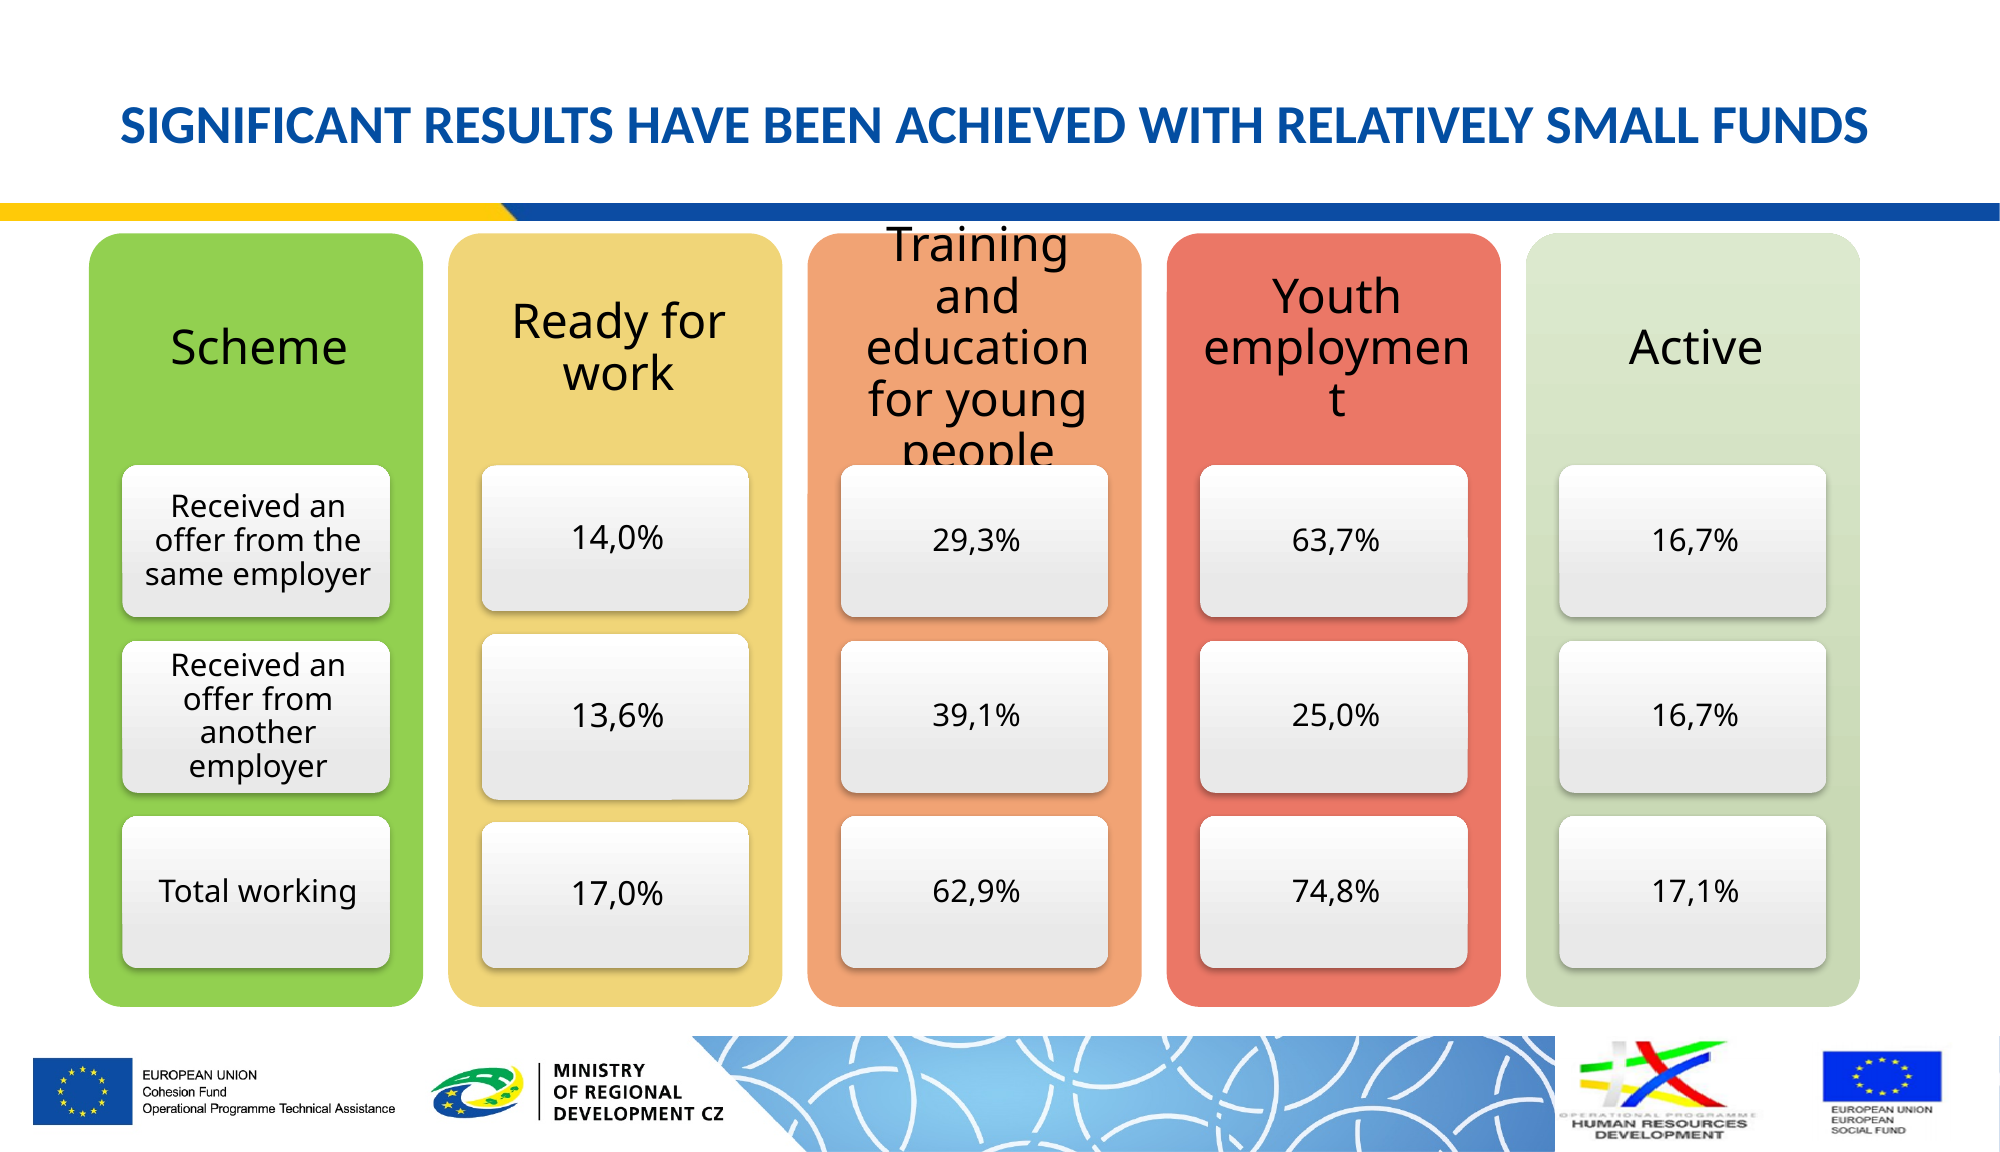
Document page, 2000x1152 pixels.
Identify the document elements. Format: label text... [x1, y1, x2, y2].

picture [0, 203, 2000, 221]
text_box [87, 233, 1862, 1008]
picture [0, 1036, 2000, 1152]
title SIGNIFICANT RESULTS HAVE BEEN ACHIEVED WITH RELATIVELY SMALL FUNDS [99, 46, 1900, 198]
